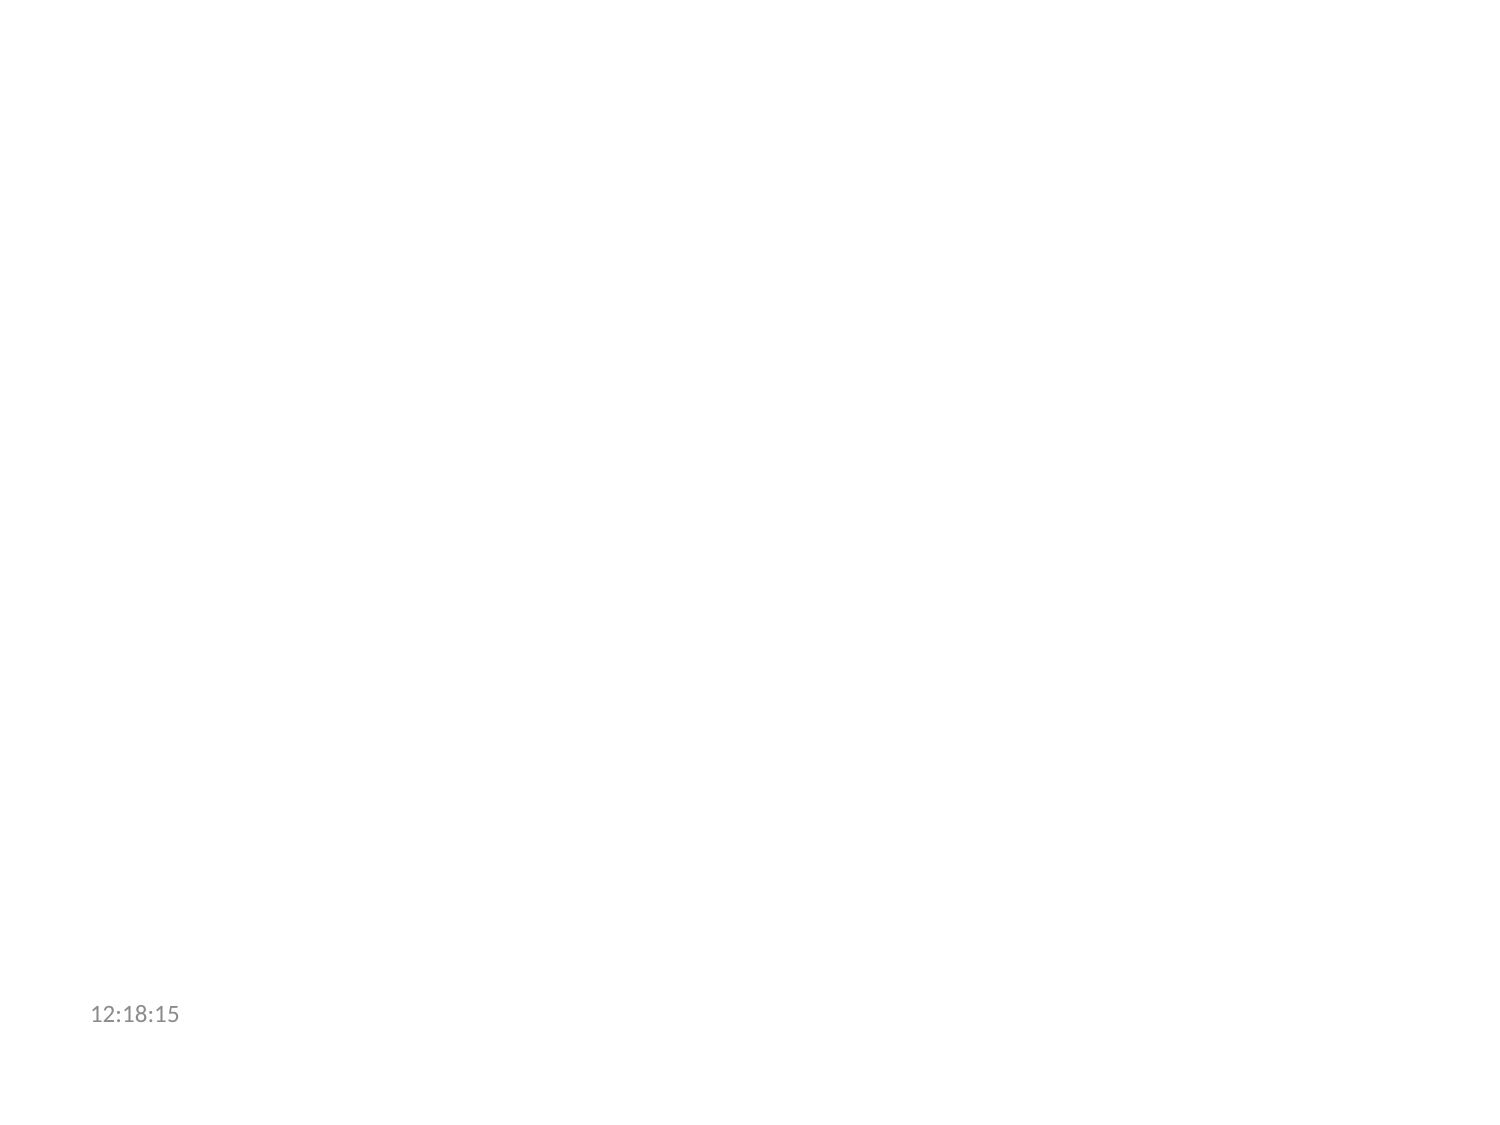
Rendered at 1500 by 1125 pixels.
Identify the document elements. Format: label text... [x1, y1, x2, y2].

text_box 15:35:09 [75, 982, 425, 1043]
